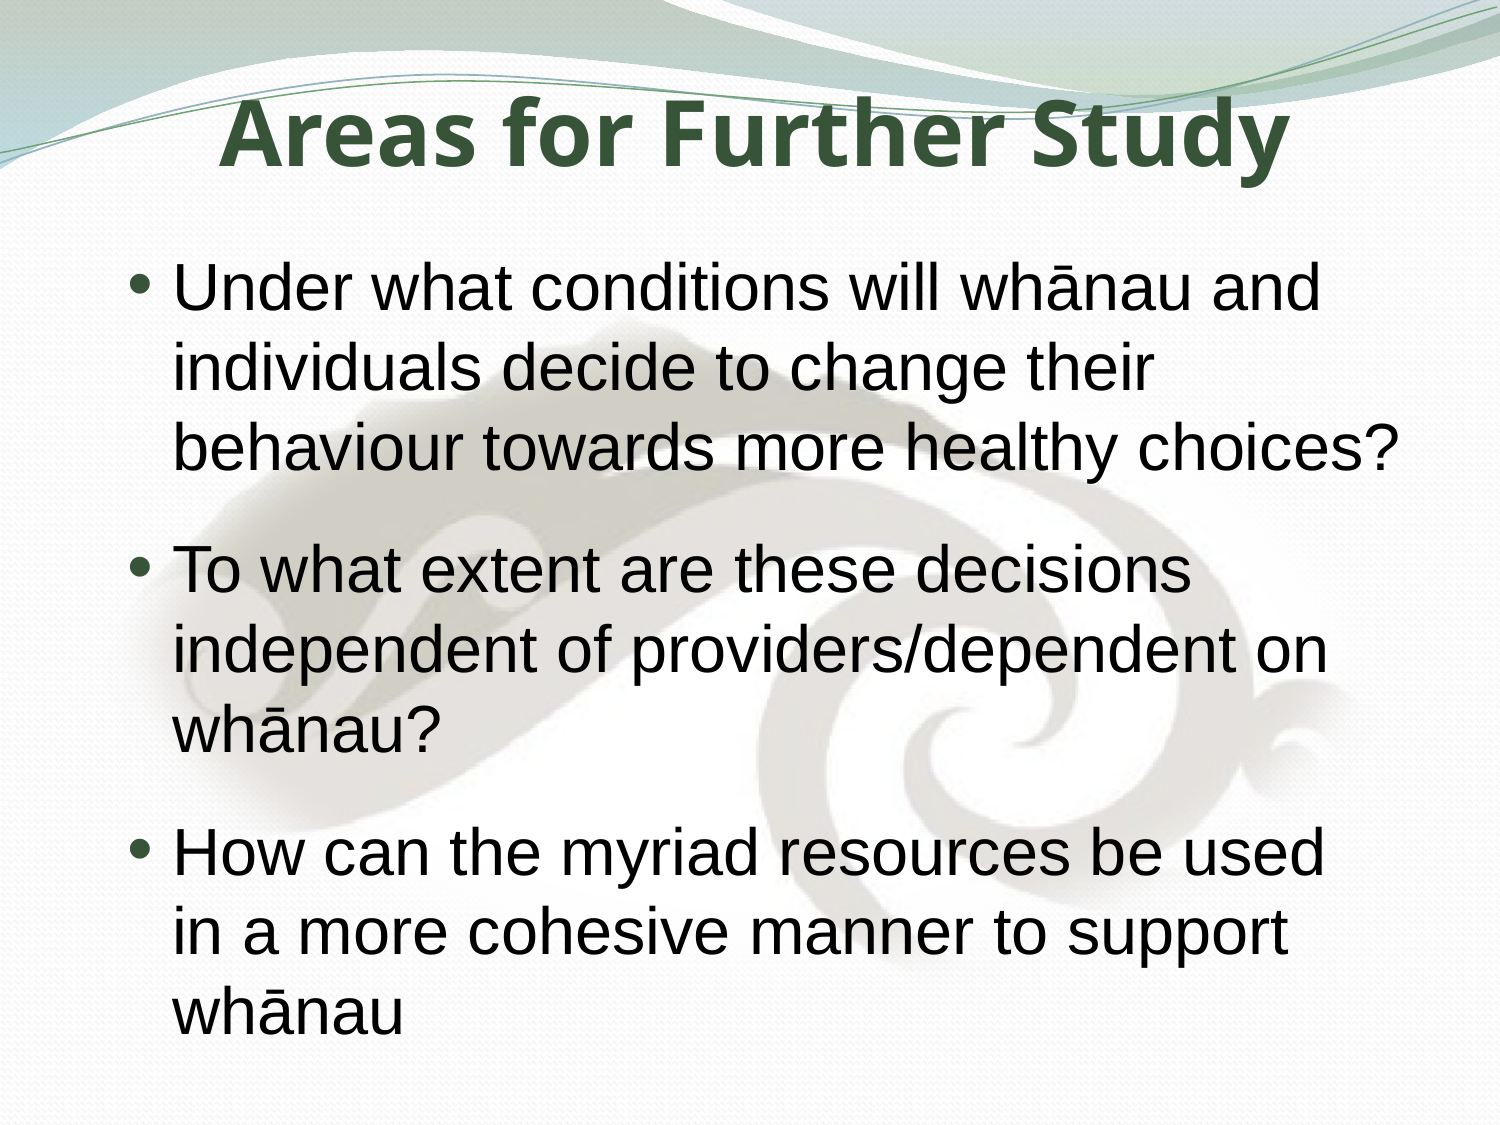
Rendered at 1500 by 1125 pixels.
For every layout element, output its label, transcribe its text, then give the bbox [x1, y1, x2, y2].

title Areas for Further Study [80, 54, 1431, 186]
list Under what conditions will whānau and individuals decide to change their behaviour towards more healthy choices? To what extent are these decisions independent of providers/dependent on whānau? How can the myriad resources be used in a more cohesive manner to support whānau [112, 243, 1421, 994]
